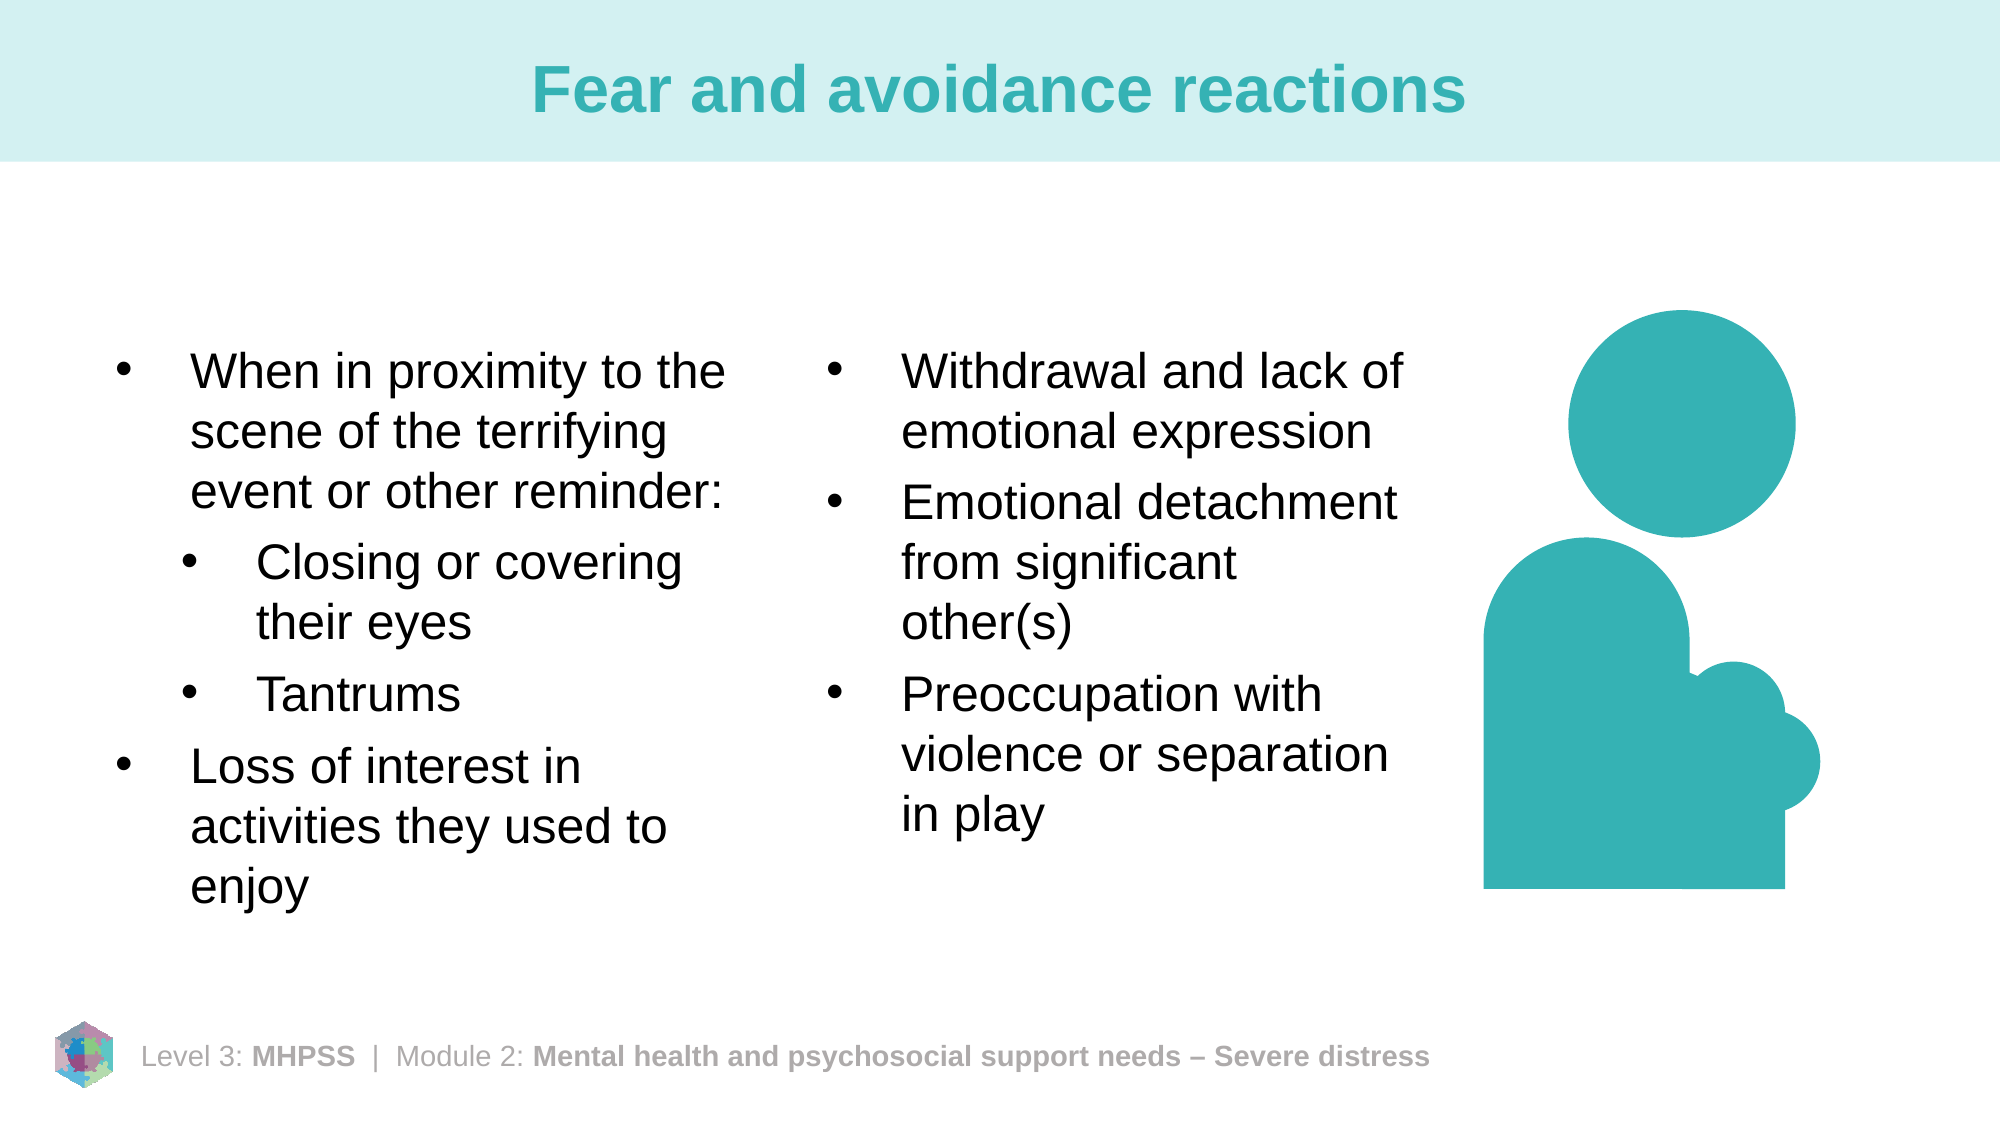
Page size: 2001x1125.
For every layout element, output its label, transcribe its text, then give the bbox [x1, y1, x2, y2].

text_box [1483, 309, 1837, 890]
text_box When in proximity to the scene of the terrifying event or other reminder: Closing or covering their eyes Tantrums Loss of interest in activities they used to enjoy [100, 323, 760, 929]
text_box Withdrawal and lack of emotional expression Emotional detachment from significant other(s) Preoccupation with violence or separation in play [811, 323, 1436, 857]
title Fear and avoidance reactions [137, 19, 1863, 163]
picture [55, 1021, 113, 1088]
